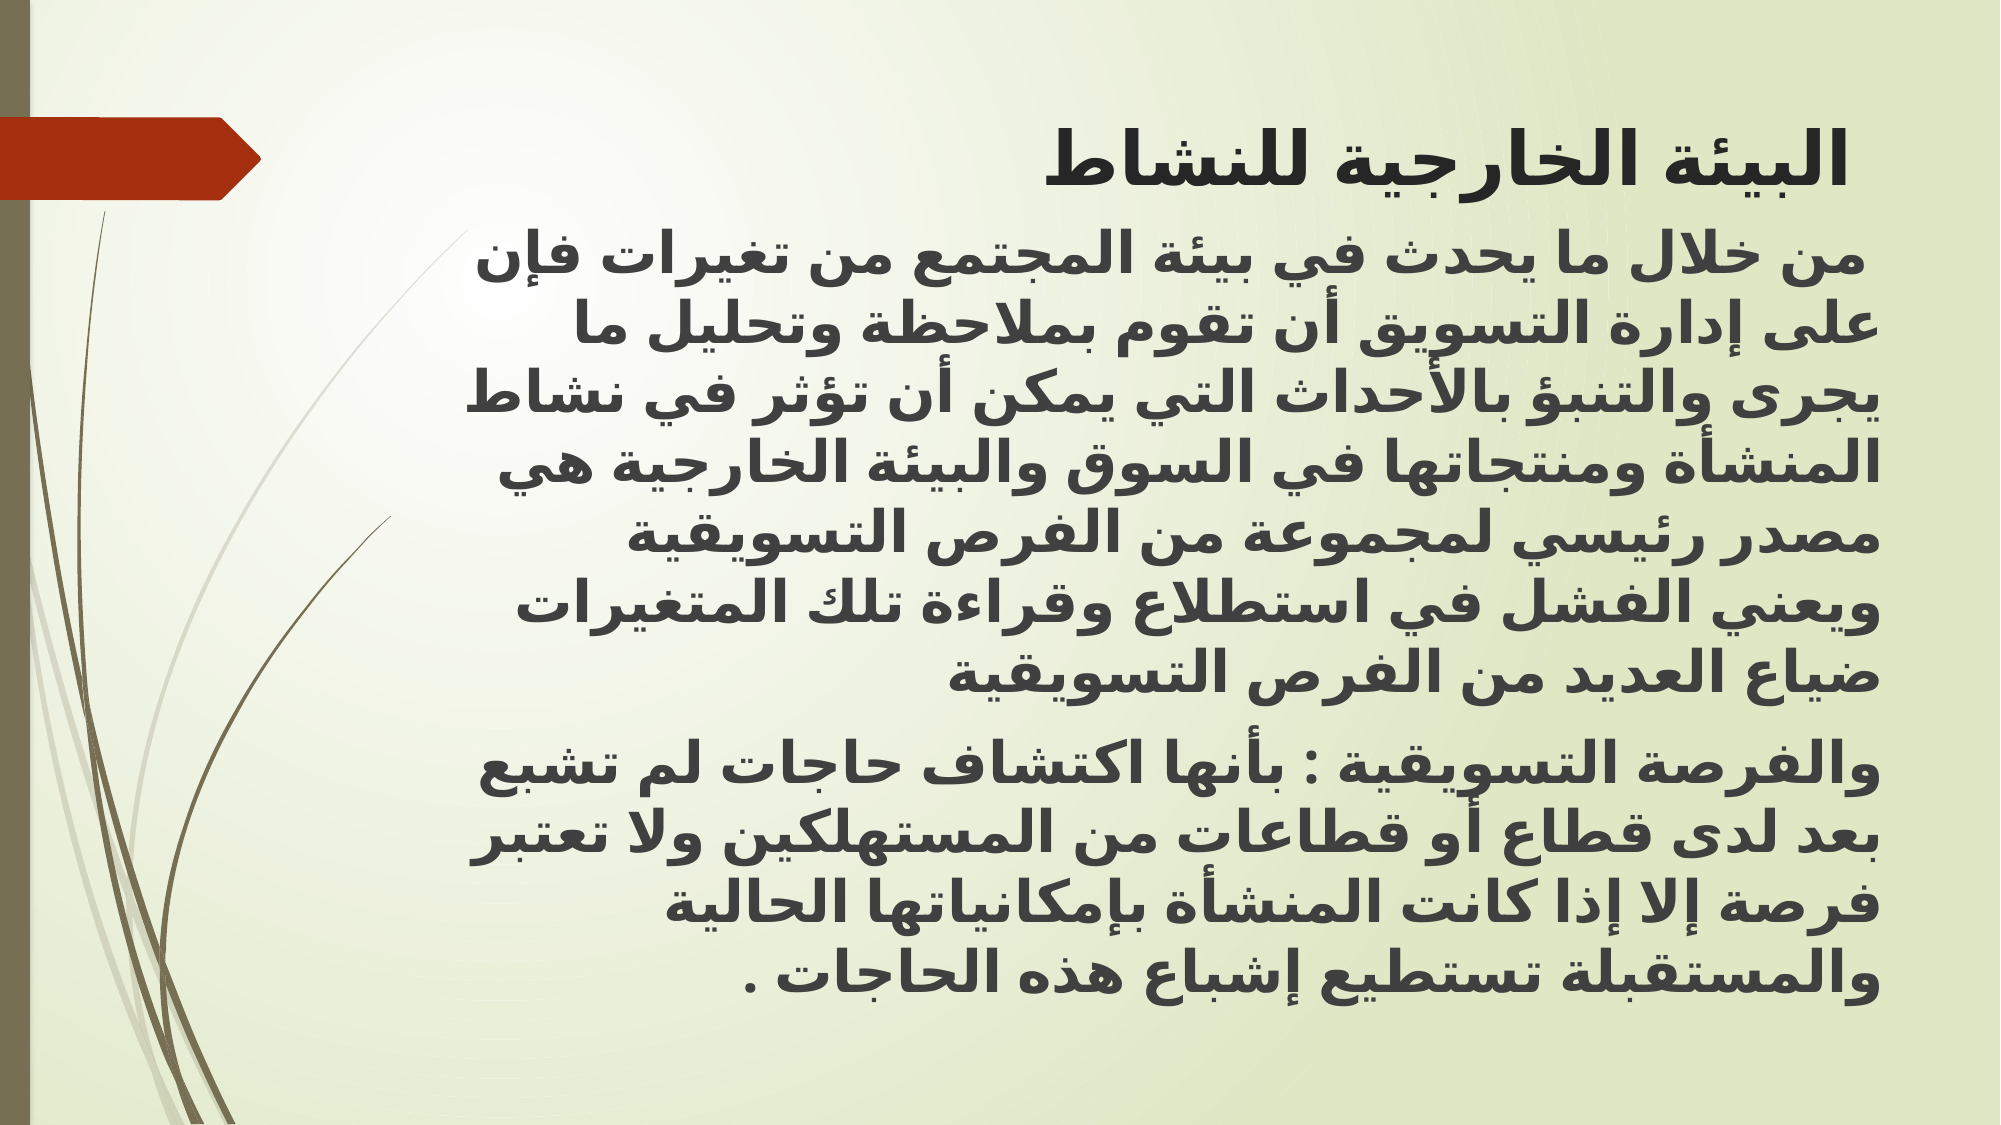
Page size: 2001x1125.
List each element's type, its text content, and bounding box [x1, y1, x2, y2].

title البيئة الخارجية للنشاط [425, 102, 1888, 313]
list من خلال ما يحدث في بيئة المجتمع من تغيرات فإن على إدارة التسويق أن تقوم بملاحظة وتحليل ما يجرى والتنبؤ بالأحداث التي يمكن أن تؤثر في نشاط المنشأة ومنتجاتها في السوق والبيئة الخارجية هي مصدر رئيسي لمجموعة من الفرص التسويقية ويعني الفشل في استطلاع وقراءة تلك المتغيرات ضياع العديد من الفرص التسويقية والفرصة التسويقية : بأنها اكتشاف حاجات لم تشبع بعد لدى قطاع أو قطاعات من المستهلكين ولا تعتبر فرصة إلا إذا كانت المنشأة بإمكانياتها الحالية والمستقبلة تستطيع إشباع هذه الحاجات . [436, 207, 1900, 1036]
